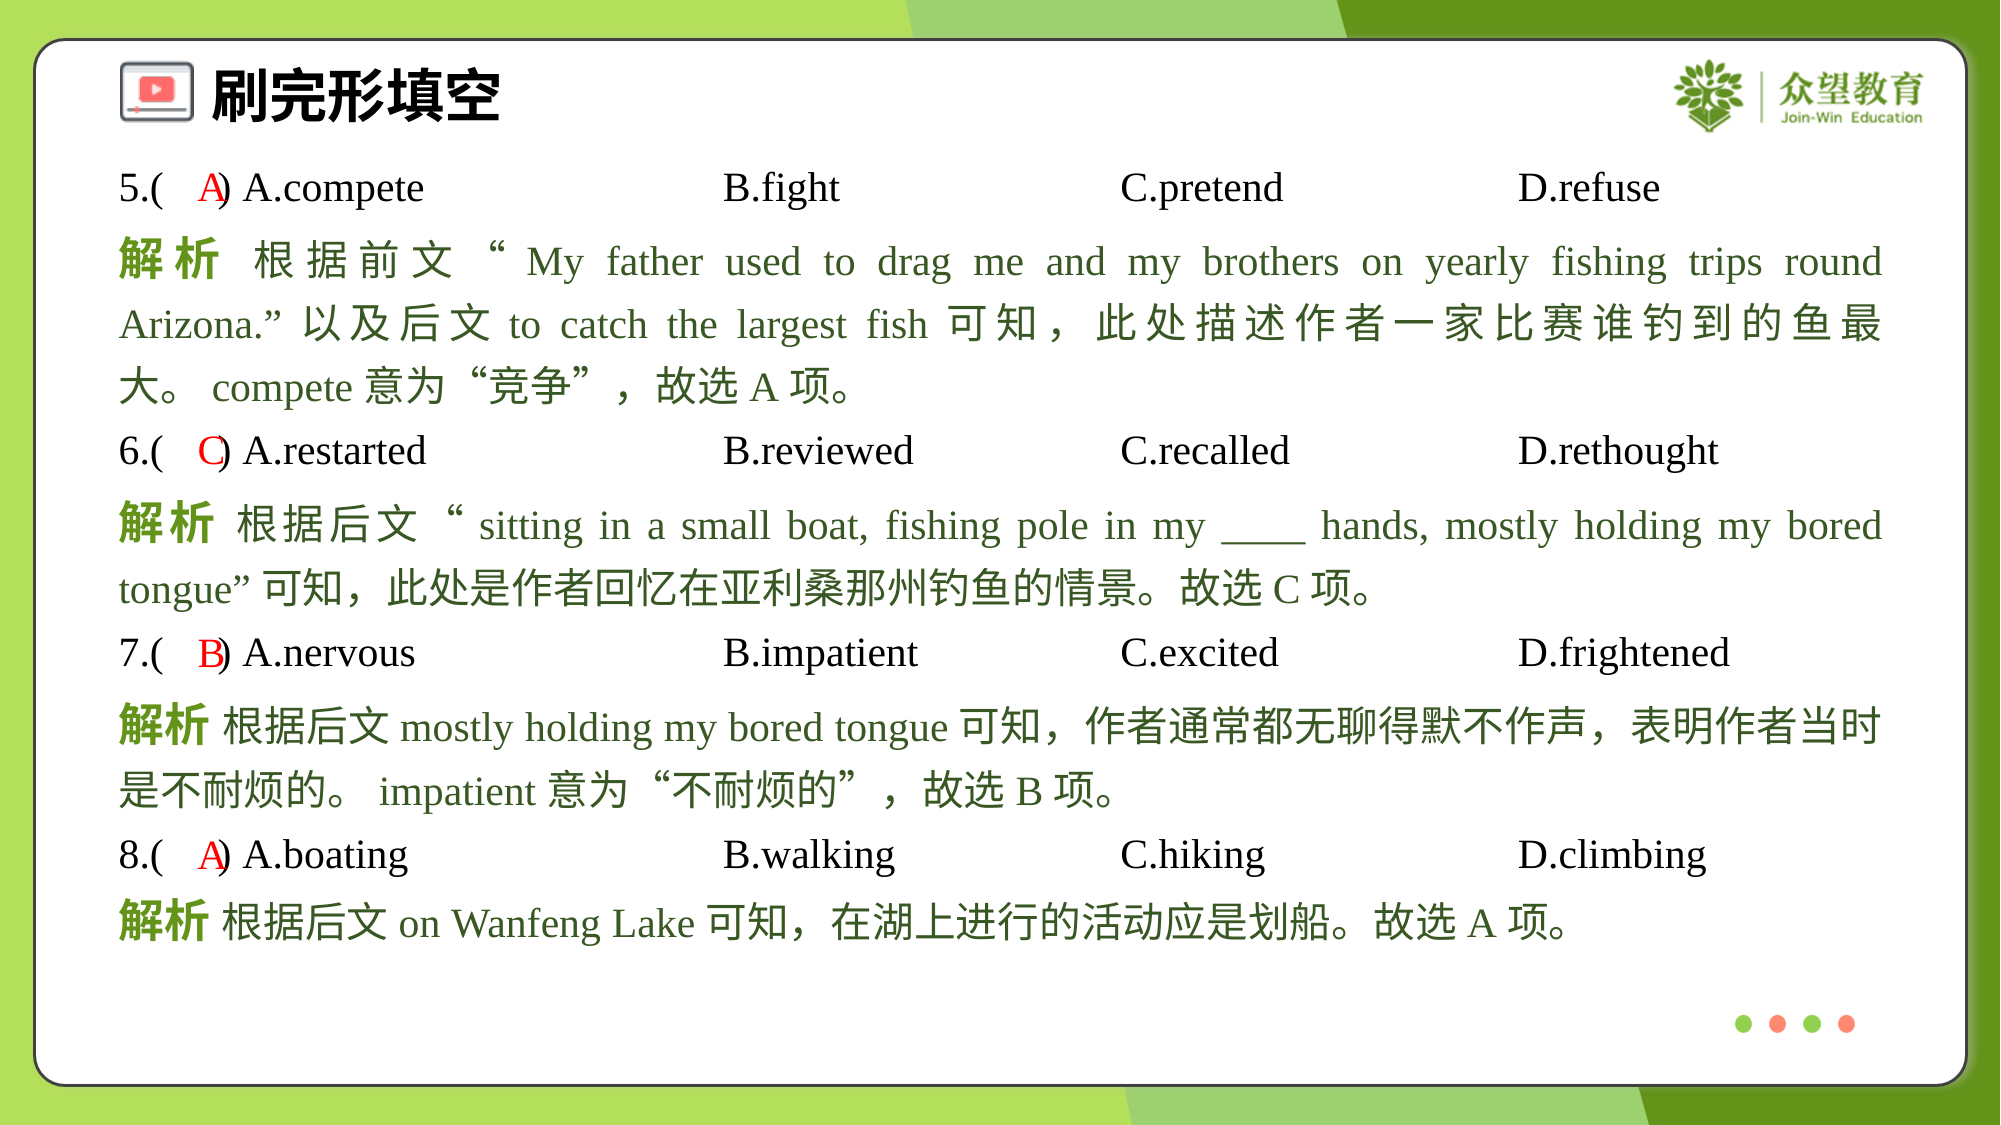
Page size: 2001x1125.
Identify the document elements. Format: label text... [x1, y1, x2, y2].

text_box 解析 根据后文mostly holding my bored tongue可知，作者通常都无聊得默不作声，表明作者当时是不耐烦的。impatient意为“不耐烦的”，故选B项。 [118, 682, 1883, 809]
text_box 8.( ) A.boating B.walking C.hiking D.climbing [233, 814, 1883, 872]
text_box B [192, 612, 231, 671]
text_box 6.( ) A.restarted B.reviewed C.recalled D.rethought [231, 410, 1883, 468]
text_box 5.( ) A.compete B.fight C.pretend D.refuse [233, 146, 1883, 204]
text_box A [192, 814, 233, 873]
text_box A [192, 146, 233, 205]
text_box 8.( ) A.boating B.walking C.hiking D.climbing [118, 814, 192, 872]
text_box 6.( ) A.restarted B.reviewed C.recalled D.rethought [118, 410, 192, 468]
text_box 7.( ) A.nervous B.impatient C.excited D.frightened [231, 612, 1883, 670]
text_box 解析 根据后文“sitting in a small boat, fishing pole in my ____ hands, mostly holding my bored tongue”可知，此处是作者回忆在亚利桑那州钓鱼的情景。故选C项。 [118, 480, 1883, 607]
text_box 解析 根据后文on Wanfeng Lake可知，在湖上进行的活动应是划船。故选A项。 [118, 877, 1883, 940]
text_box C [192, 410, 231, 469]
text_box 解析 根据前文“My father used to drag me and my brothers on yearly fishing trips round Arizona.”以及后文to catch the largest fish可知，此处描述作者一家比赛谁钓到的鱼最大。compete意为“竞争”，故选A项。 [118, 215, 1883, 405]
text_box 7.( ) A.nervous B.impatient C.excited D.frightened [118, 612, 192, 670]
text_box 5.( ) A.compete B.fight C.pretend D.refuse [118, 146, 192, 204]
picture [0, 0, 2000, 1125]
